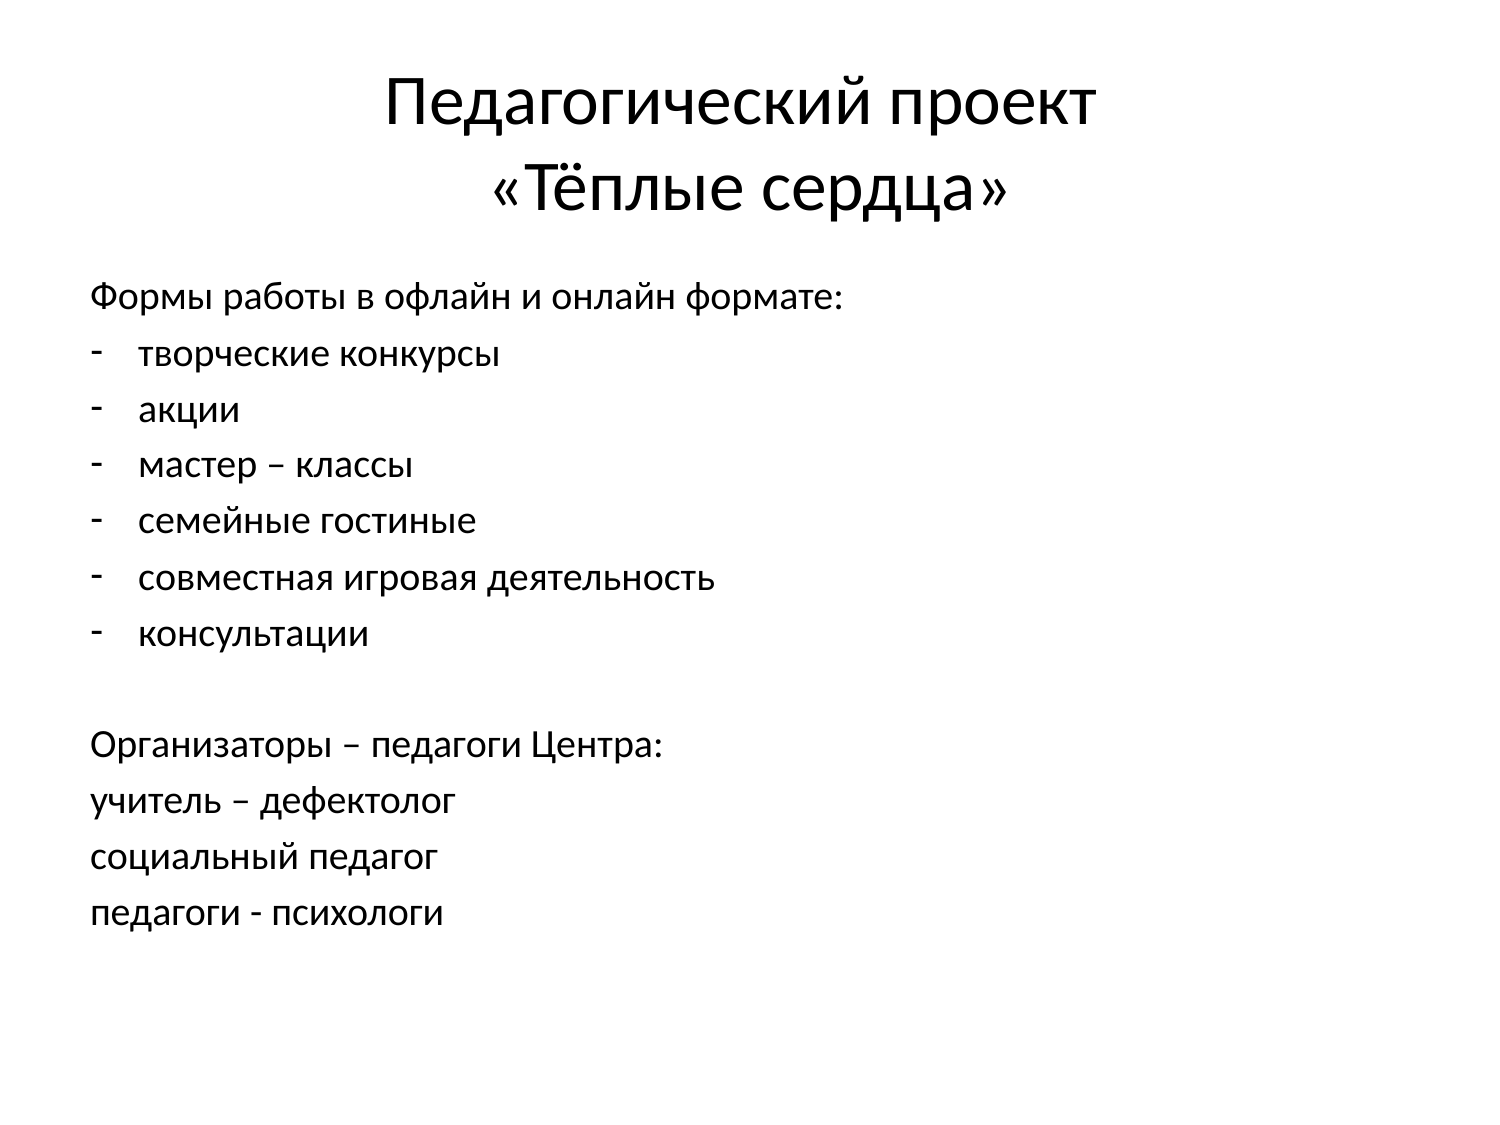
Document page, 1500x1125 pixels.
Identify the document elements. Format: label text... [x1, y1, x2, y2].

title Педагогический проект «Тёплые сердца» [75, 45, 1425, 233]
list Формы работы в офлайн и онлайн формате: творческие конкурсы акции мастер – классы семейные гостиные совместная игровая деятельность консультации Организаторы – педагоги Центра: учитель – дефектолог социальный педагог педагоги - психологи [75, 262, 1425, 1005]
